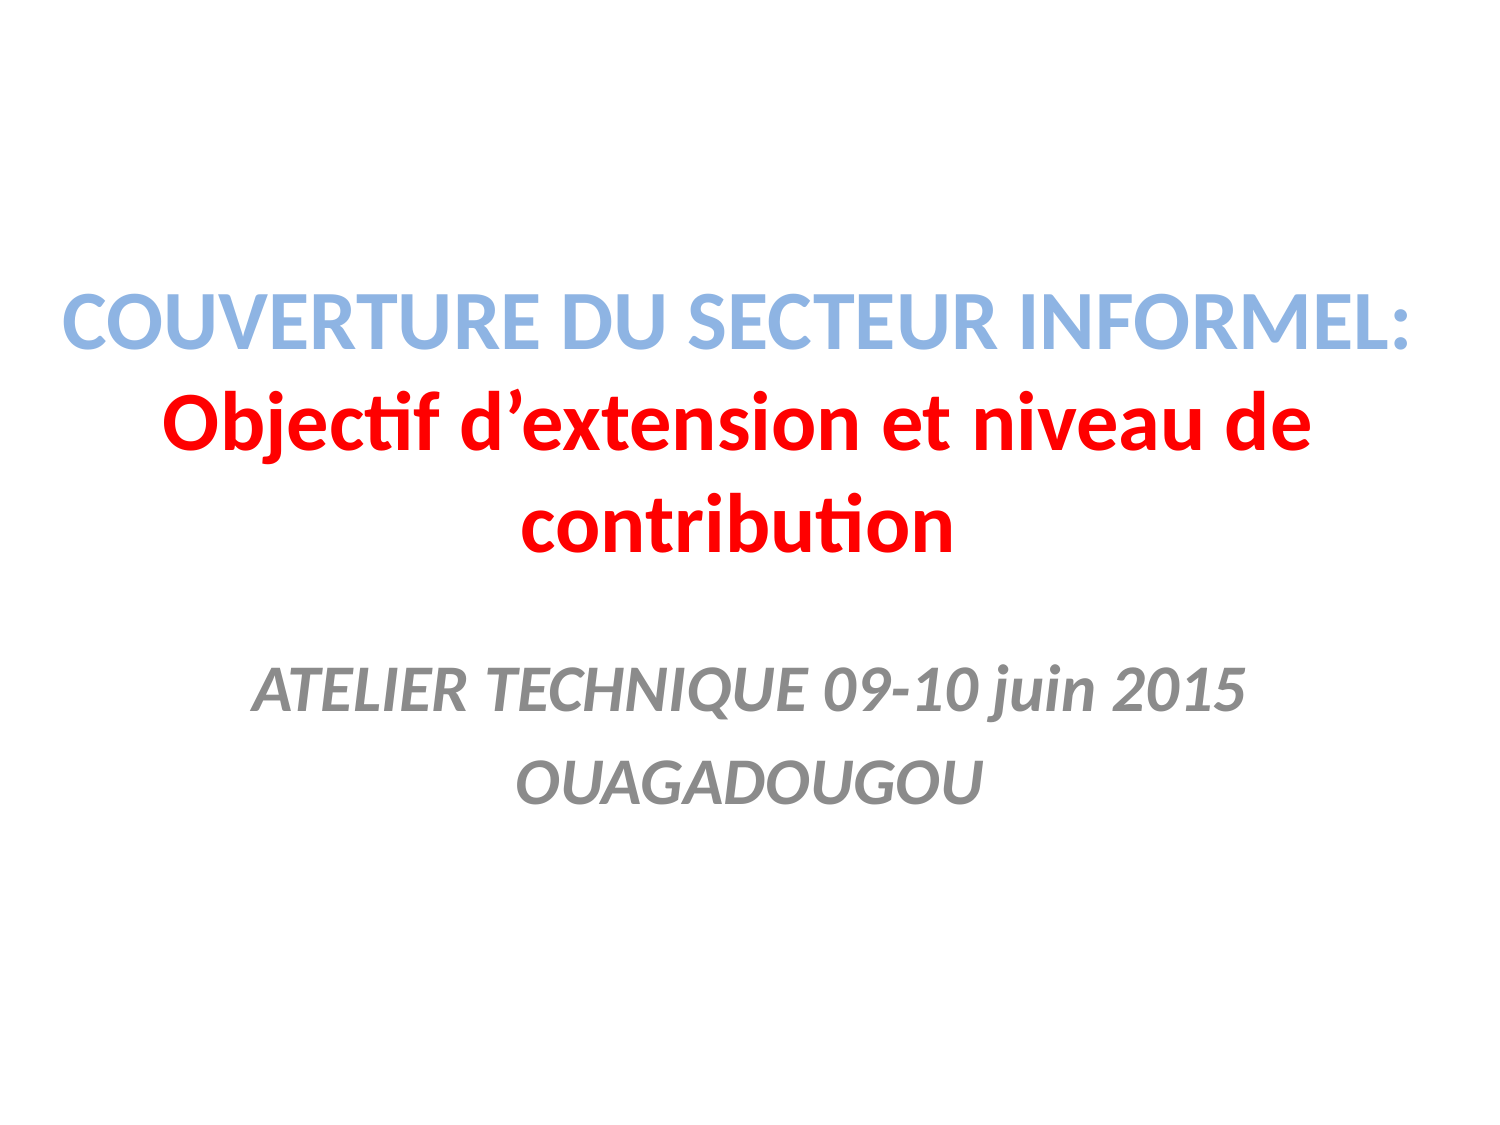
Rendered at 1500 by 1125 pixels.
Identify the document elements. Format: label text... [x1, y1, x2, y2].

title COUVERTURE DU SECTEUR INFORMEL: Objectif d’extension et niveau de contribution [29, 243, 1447, 591]
subtitle ATELIER TECHNIQUE 09-10 juin 2015 OUAGADOUGOU [225, 637, 1275, 925]
